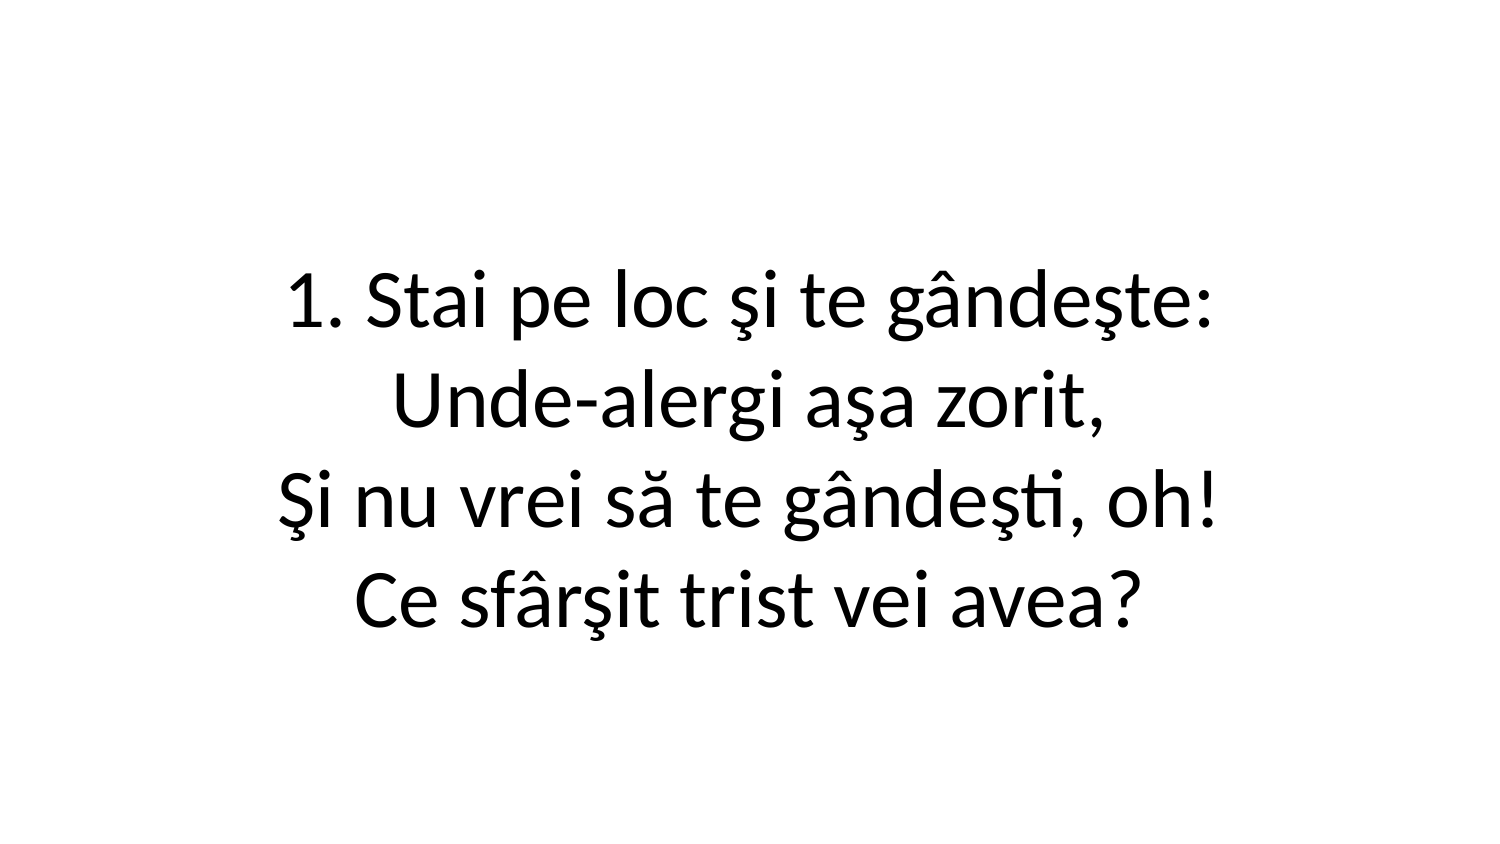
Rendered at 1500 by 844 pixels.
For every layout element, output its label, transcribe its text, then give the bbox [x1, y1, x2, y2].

text_box 1. Stai pe loc şi te gândeşte: Unde-alergi aşa zorit, Şi nu vrei să te gândeşti, oh! Ce sfârşit trist vei avea? [262, 192, 1238, 652]
